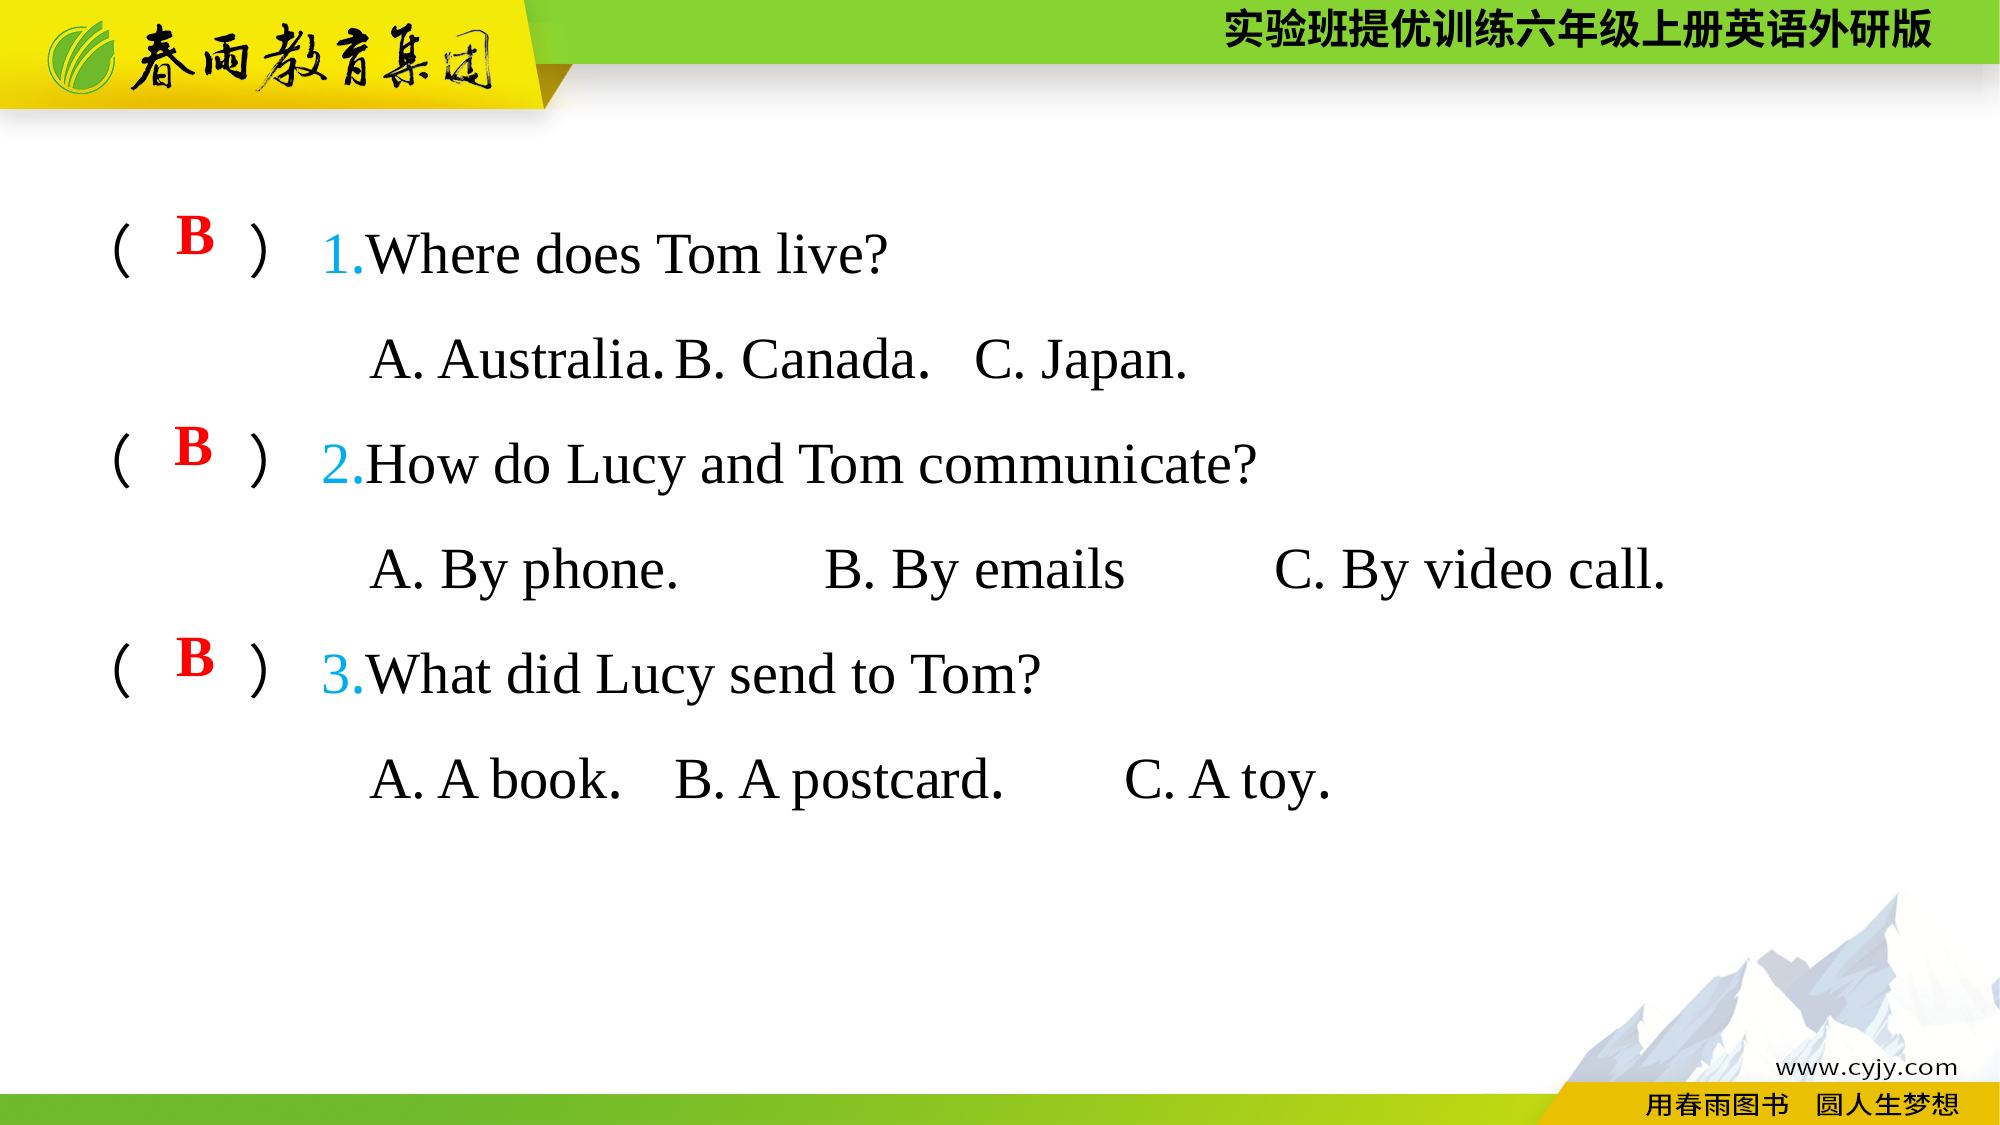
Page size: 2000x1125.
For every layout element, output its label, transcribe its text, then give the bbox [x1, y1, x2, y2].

text_box B [160, 399, 229, 485]
text_box B [161, 610, 231, 696]
picture [0, 0, 2000, 1125]
list （ ）1.Where does Tom live? A. Australia. B. Canada. C. Japan. （ ）2.How do Lucy and Tom communicate? A. By phone. B. By emails C. By video call. （ ）3.What did Lucy send to Tom? A. A book. B. A postcard. C. A toy. [59, 172, 1944, 824]
text_box B [161, 189, 231, 274]
